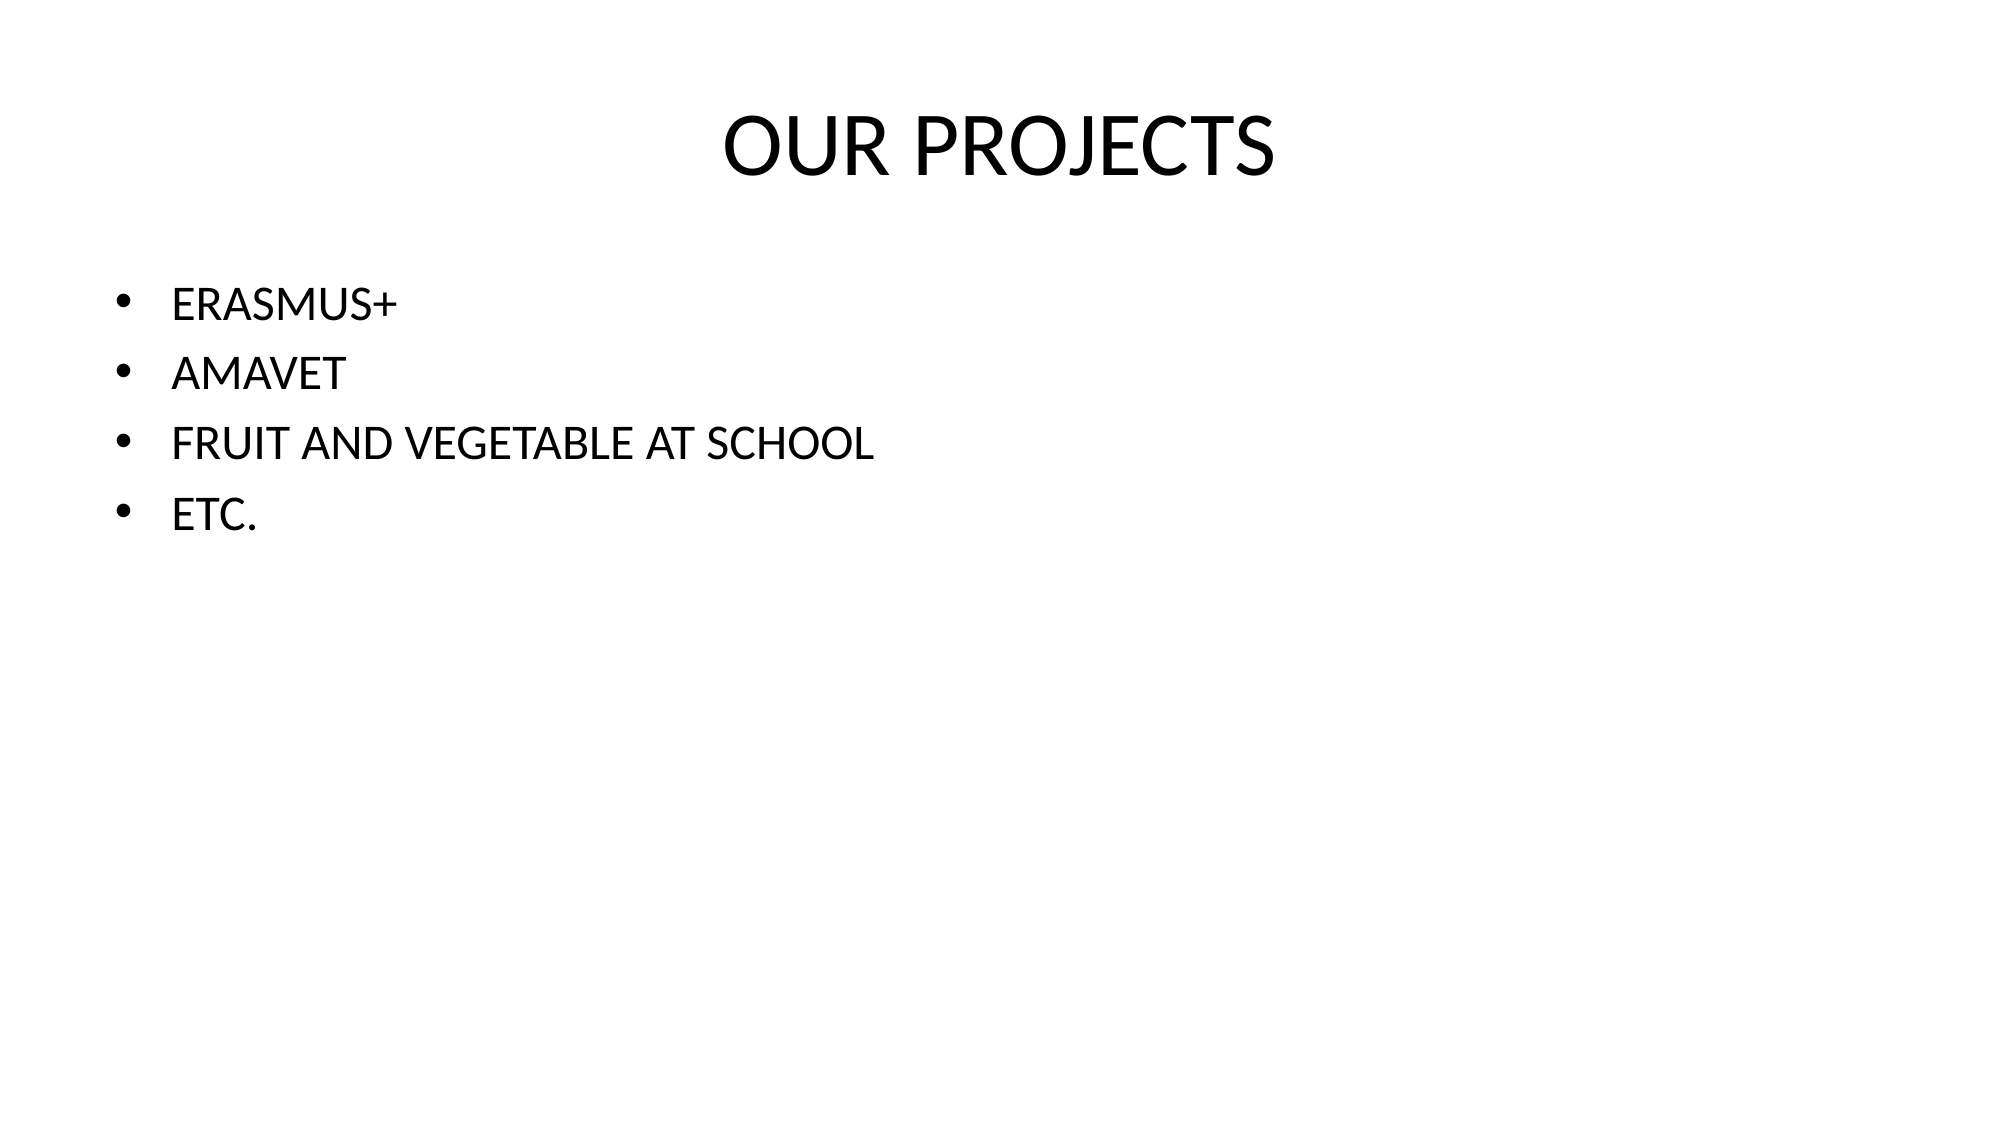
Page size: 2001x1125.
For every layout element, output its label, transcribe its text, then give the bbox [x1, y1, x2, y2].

title OUR PROJECTS [99, 45, 1900, 233]
list ERASMUS+ AMAVET FRUIT AND VEGETABLE AT SCHOOL ETC. [99, 262, 1900, 1005]
